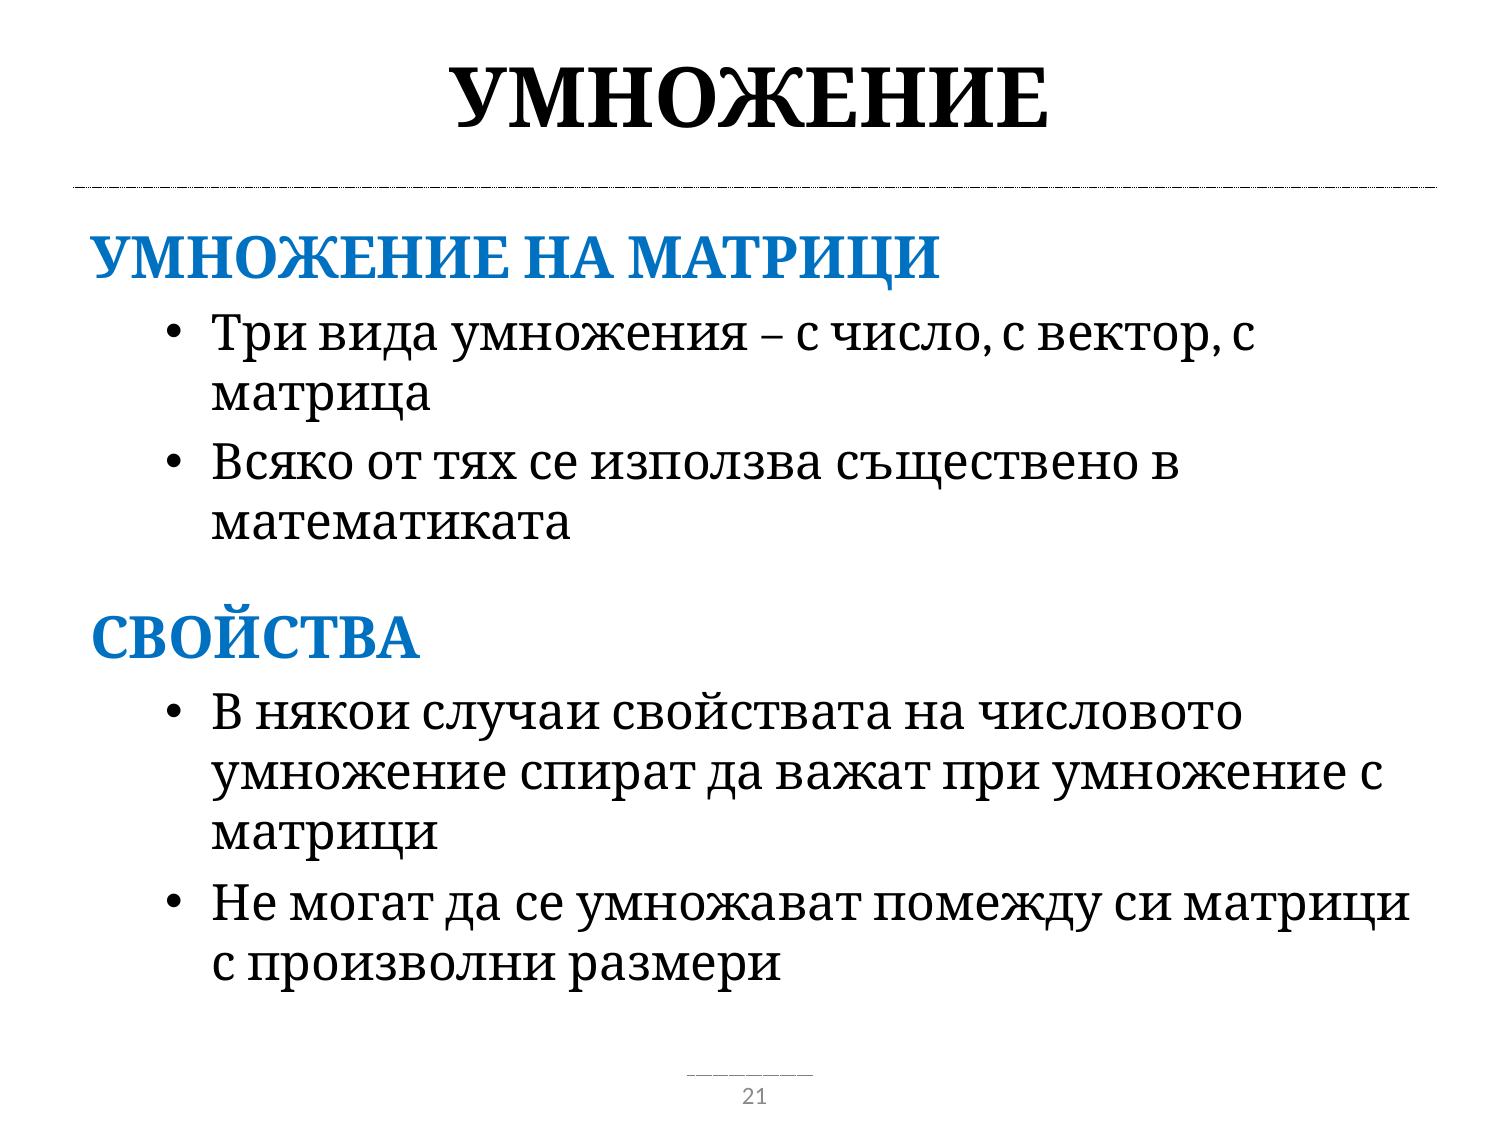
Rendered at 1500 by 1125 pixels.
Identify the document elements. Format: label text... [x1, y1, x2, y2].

list Умножение на матрици Три вида умножения – с число, с вектор, с матрица Всяко от тях се използва съществено в математиката Свойства В някои случаи свойствата на числовото умножение спират да важат при умножение с матрици Не могат да се умножават помежду си матрици с произволни размери [75, 212, 1450, 1063]
slide_number 21 [579, 1065, 930, 1125]
title Умножение [0, 0, 1500, 188]
